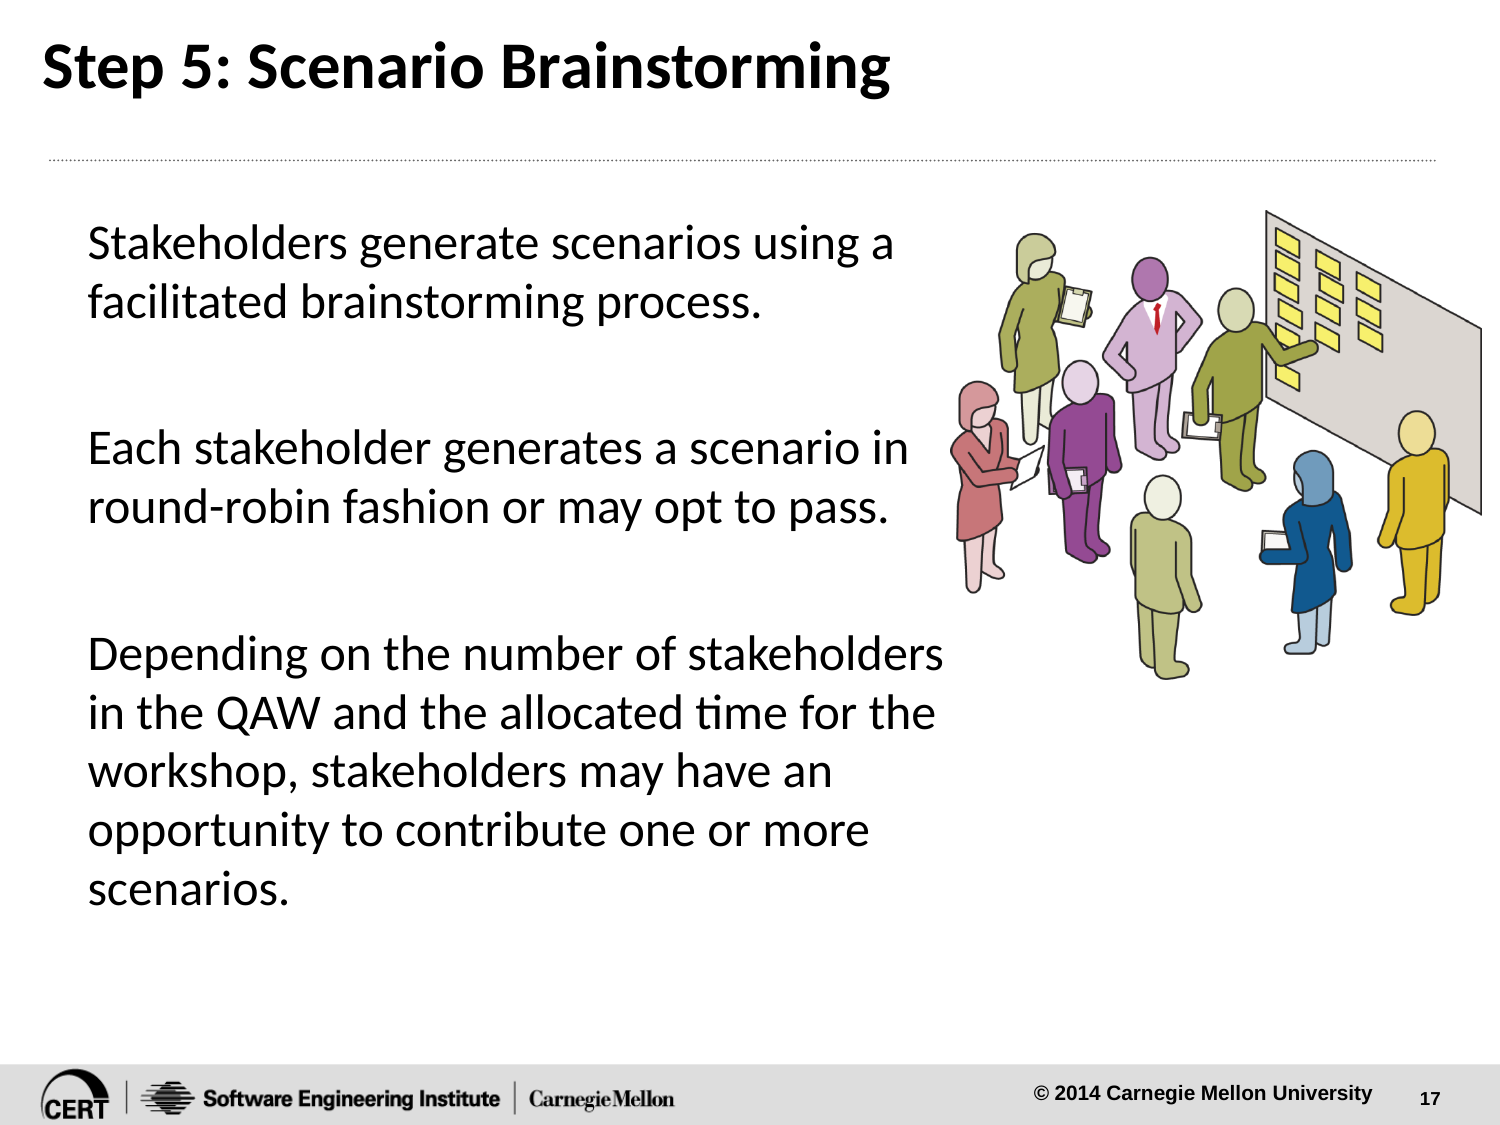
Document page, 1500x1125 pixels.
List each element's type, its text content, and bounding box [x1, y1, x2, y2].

picture [949, 210, 1483, 680]
picture [24, 1065, 688, 1125]
title Step 5: Scenario Brainstorming [42, 37, 1434, 155]
list Stakeholders generate scenarios using a facilitated brainstorming process. Each stakeholder generates a scenario in round-robin fashion or may opt to pass. Depending on the number of stakeholders in the QAW and the allocated time for the workshop, stakeholders may have an opportunity to contribute one or more scenarios. [87, 212, 997, 1026]
